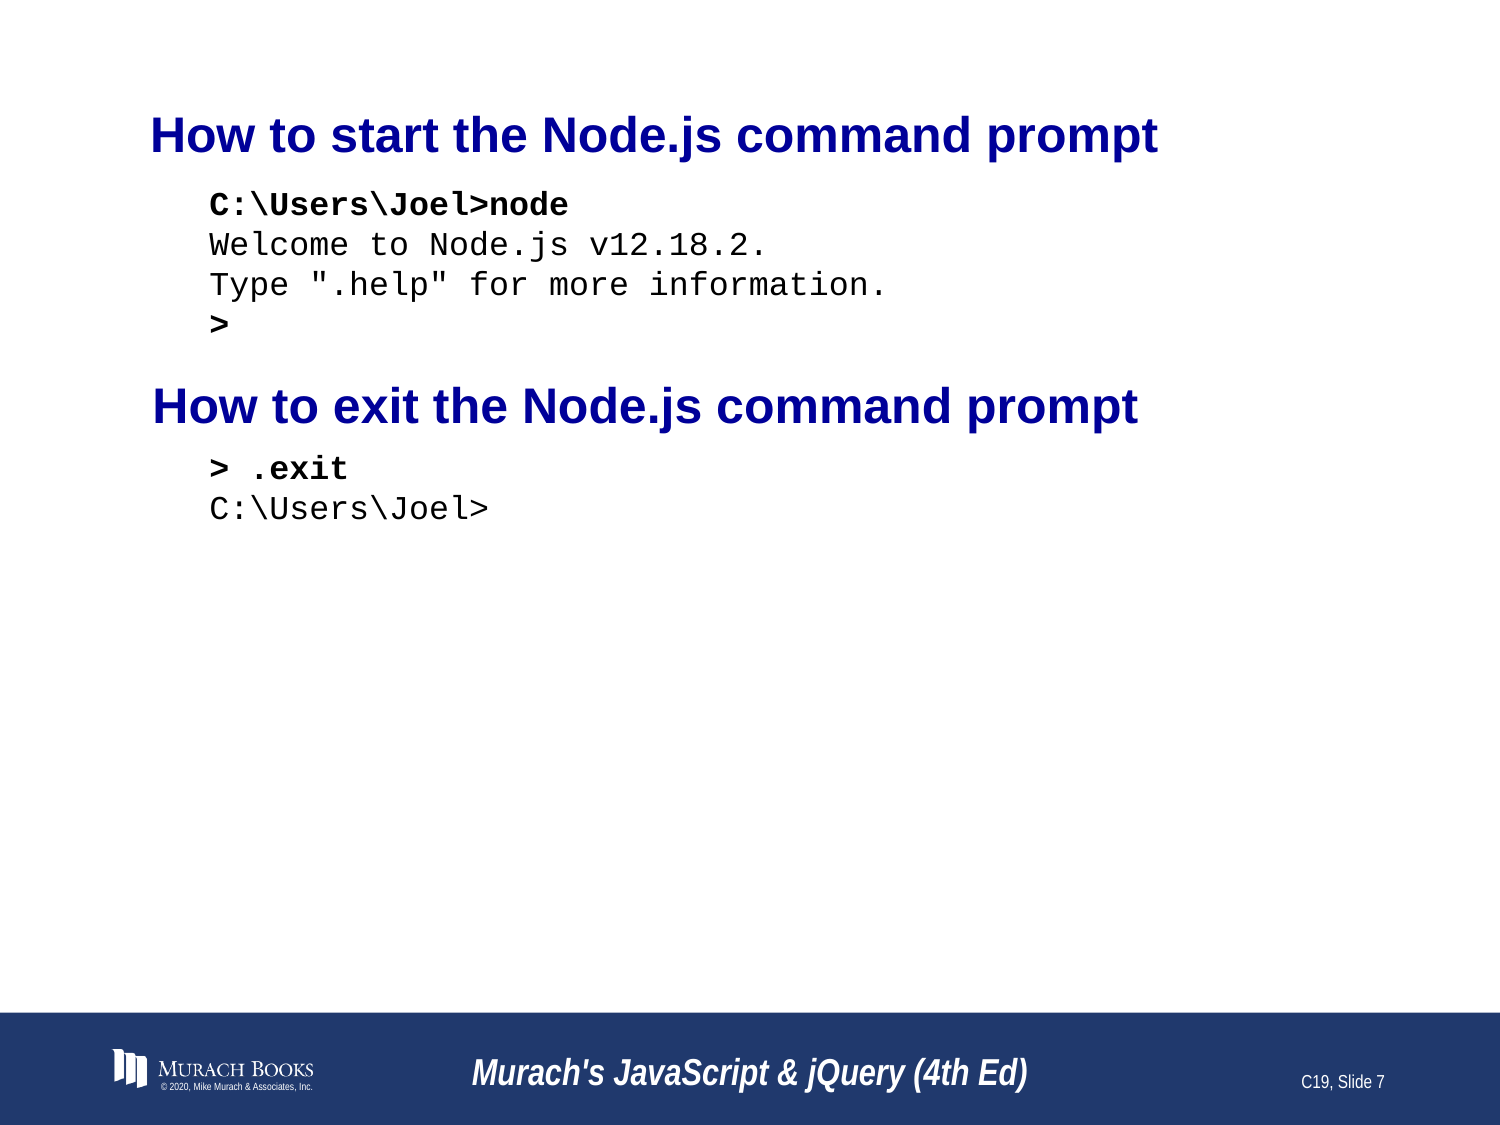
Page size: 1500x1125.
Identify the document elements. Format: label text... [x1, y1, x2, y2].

footer © 2020, Mike Murach & Associates, Inc. [12, 1025, 463, 1100]
title How to start the Node.js command prompt [150, 102, 1350, 164]
list C:\Users\Joel>node Welcome to Node.js v12.18.2. Type ".help" for more information. > How to exit the Node.js command prompt > .exit C:\Users\Joel> [137, 174, 1350, 975]
slide_number Murach's JavaScript & jQuery (4th Ed) [463, 1025, 1050, 1100]
slide_number C19, Slide 7 [1087, 1025, 1400, 1100]
